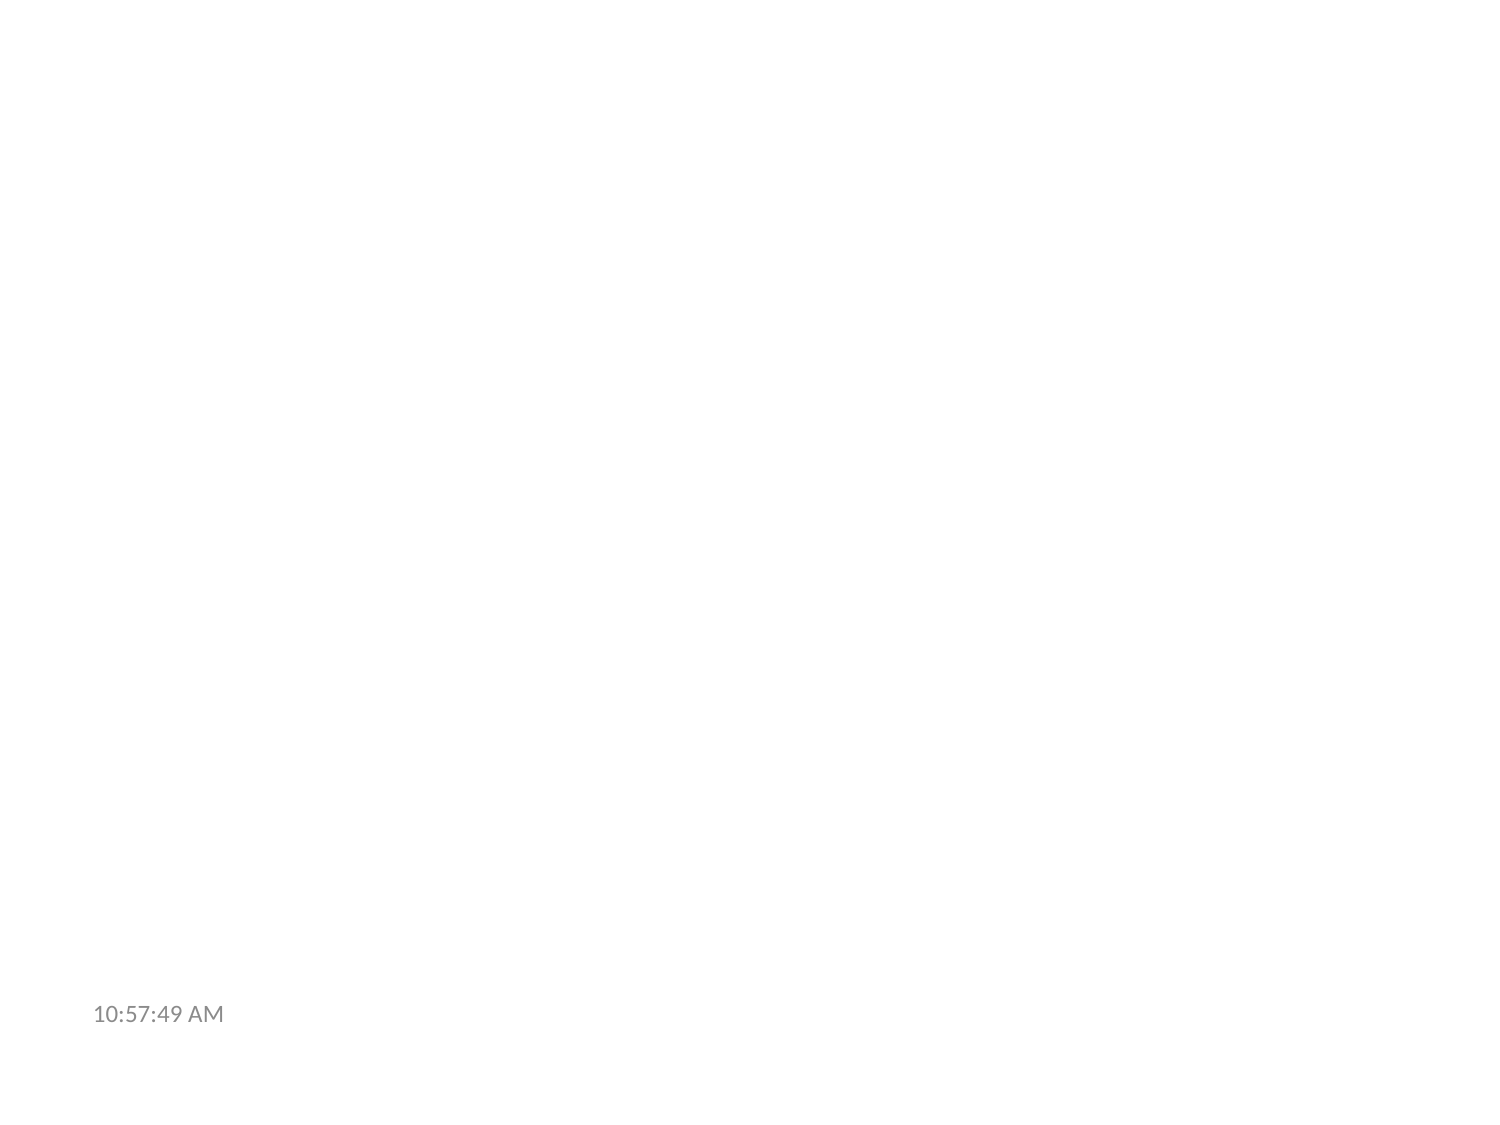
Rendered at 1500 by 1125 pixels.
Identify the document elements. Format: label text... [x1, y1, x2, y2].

text_box 3:35:09 PM [77, 982, 428, 1043]
